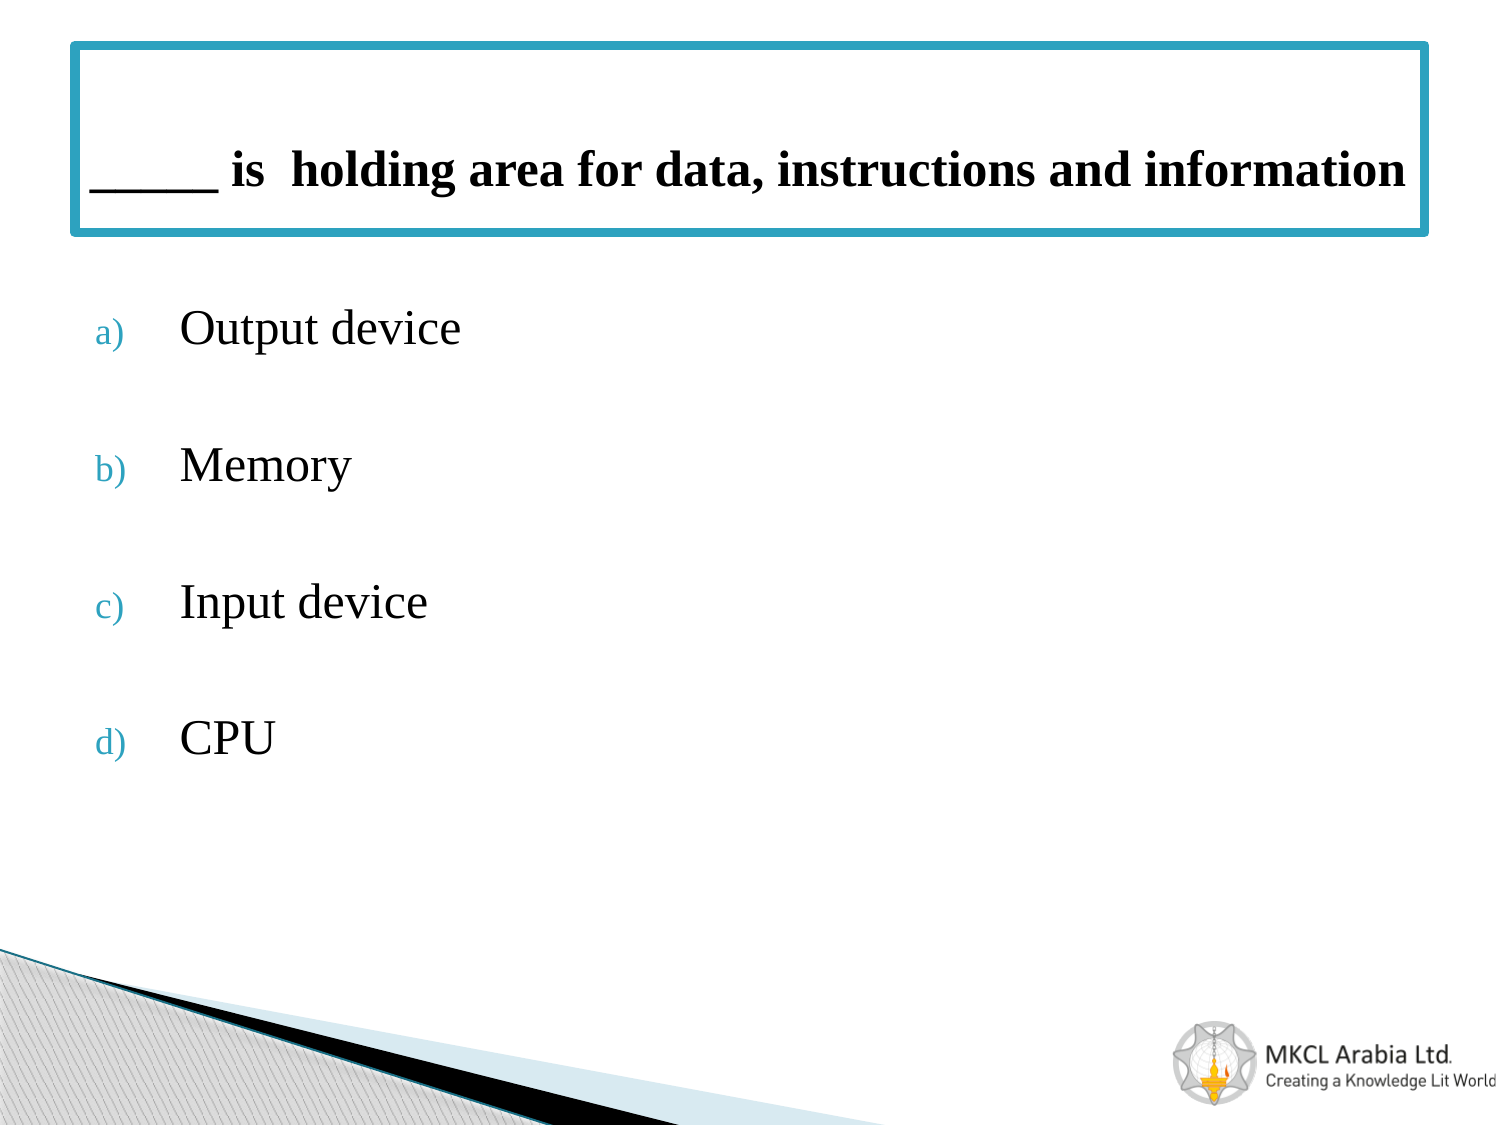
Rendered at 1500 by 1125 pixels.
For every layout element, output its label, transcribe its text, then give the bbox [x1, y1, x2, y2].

picture [1172, 1021, 1496, 1106]
title _____ is holding area for data, instructions and information [70, 41, 1429, 237]
list Output device Memory Input device CPU [62, 287, 1413, 1030]
